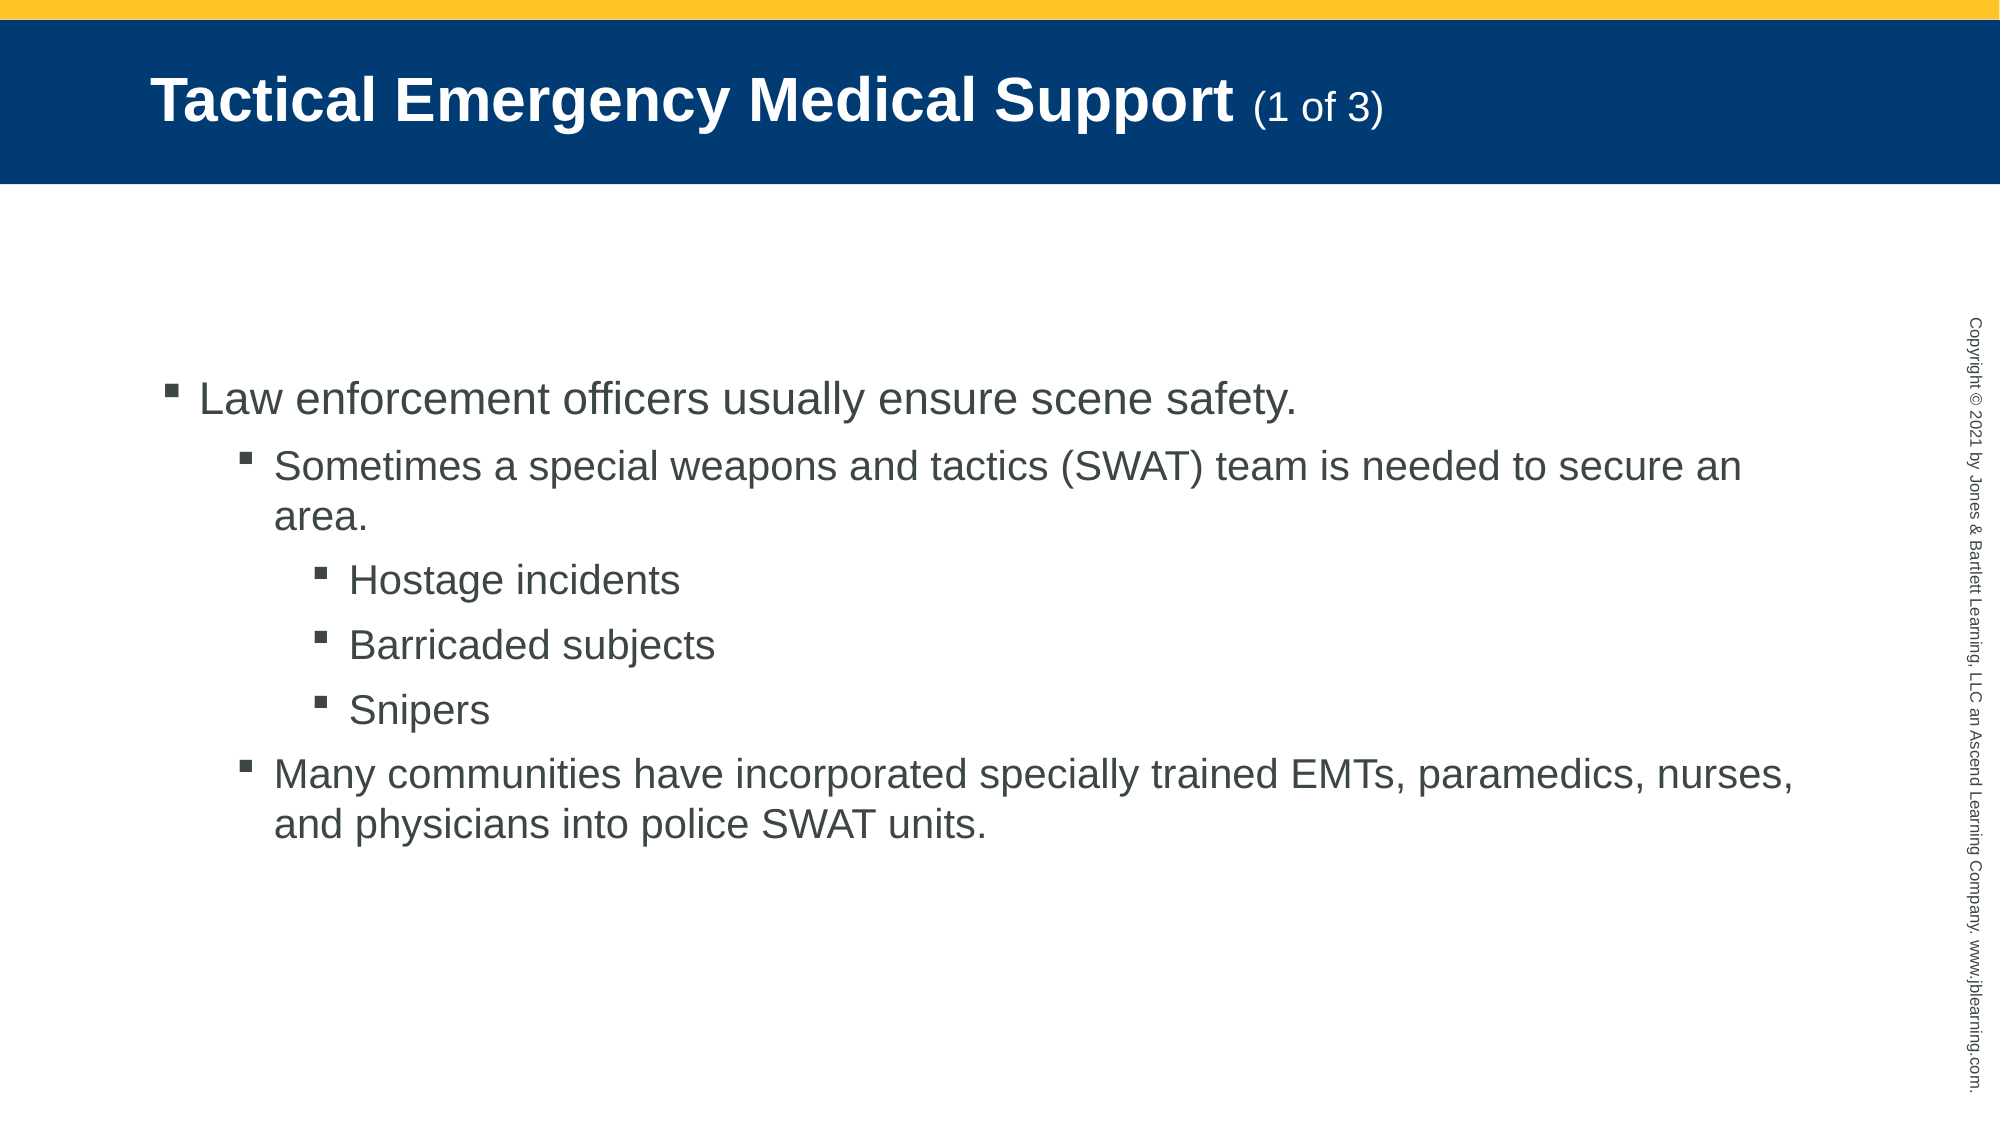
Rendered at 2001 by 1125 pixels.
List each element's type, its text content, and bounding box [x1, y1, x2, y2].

title Tactical Emergency Medical Support (1 of 3) [0, 19, 2000, 185]
list Law enforcement officers usually ensure scene safety. Sometimes a special weapons and tactics (SWAT) team is needed to secure an area. Hostage incidents Barricaded subjects Snipers Many communities have incorporated specially trained EMTs, paramedics, nurses, and physicians into police SWAT units. [146, 361, 1859, 1016]
